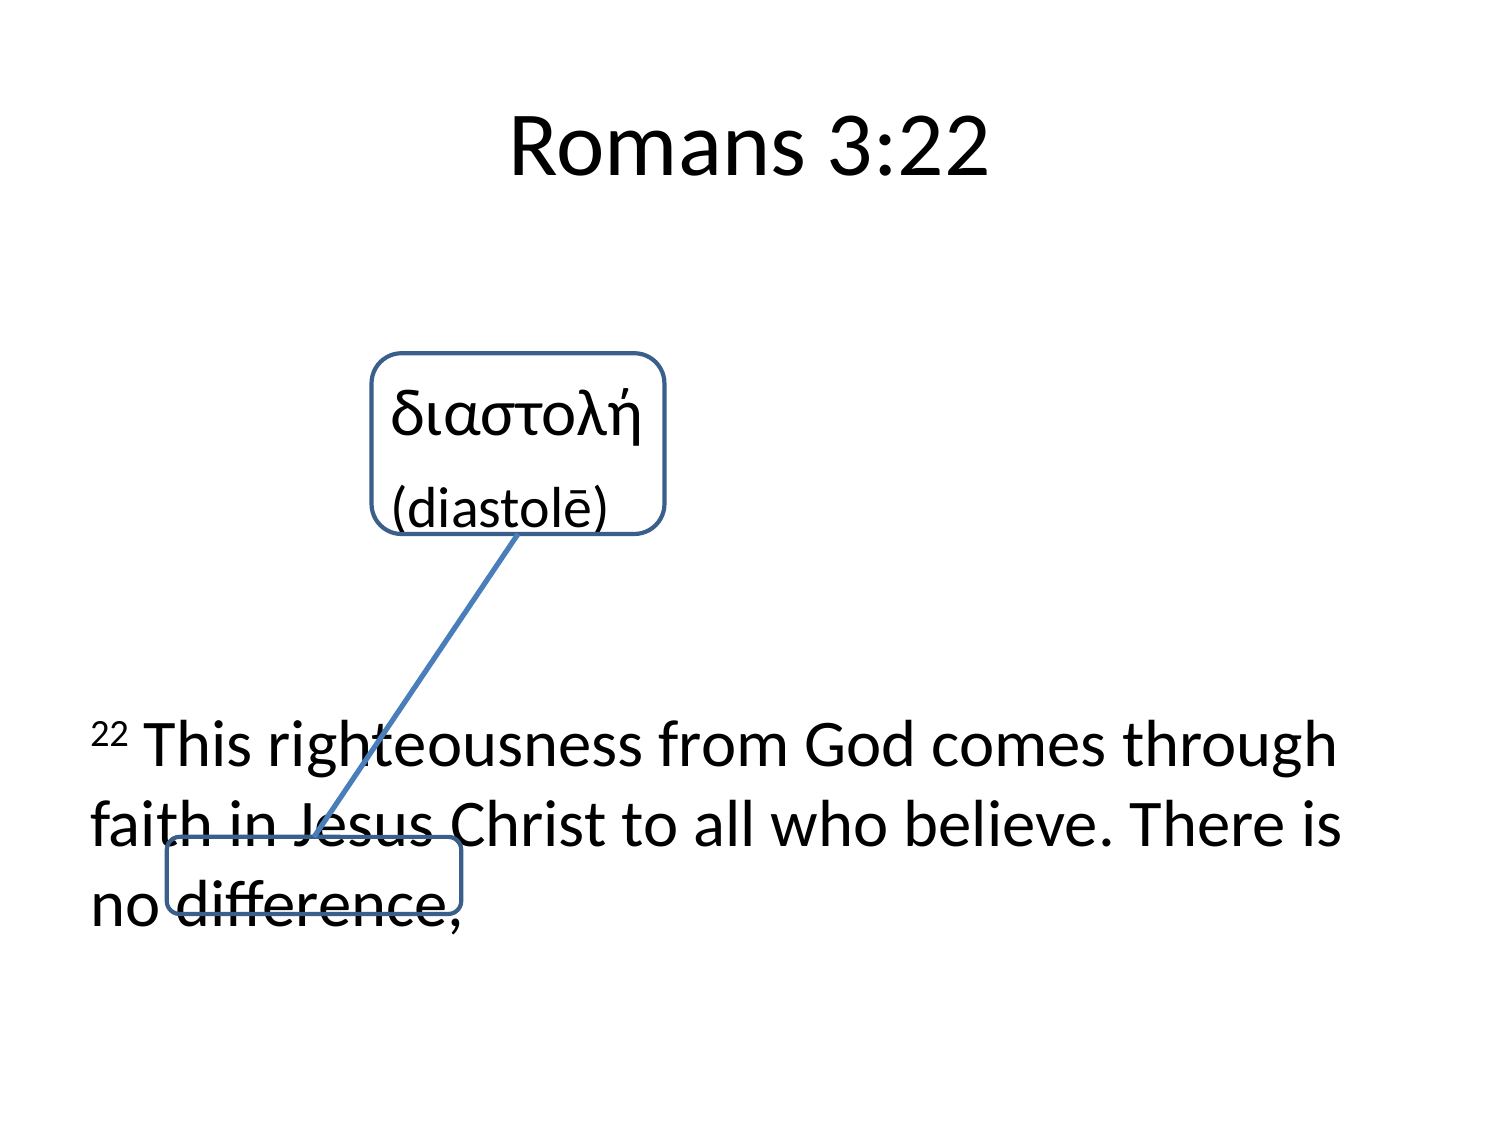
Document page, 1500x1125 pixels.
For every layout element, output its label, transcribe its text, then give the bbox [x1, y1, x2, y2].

text_box [369, 351, 667, 537]
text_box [313, 533, 519, 838]
title Romans 3:22 [75, 45, 1425, 233]
list διαστολή (diastolē) 22 This righteousness from God comes through faith in Jesus Christ to all who believe. There is no difference, [75, 262, 1425, 1005]
text_box [164, 834, 464, 917]
